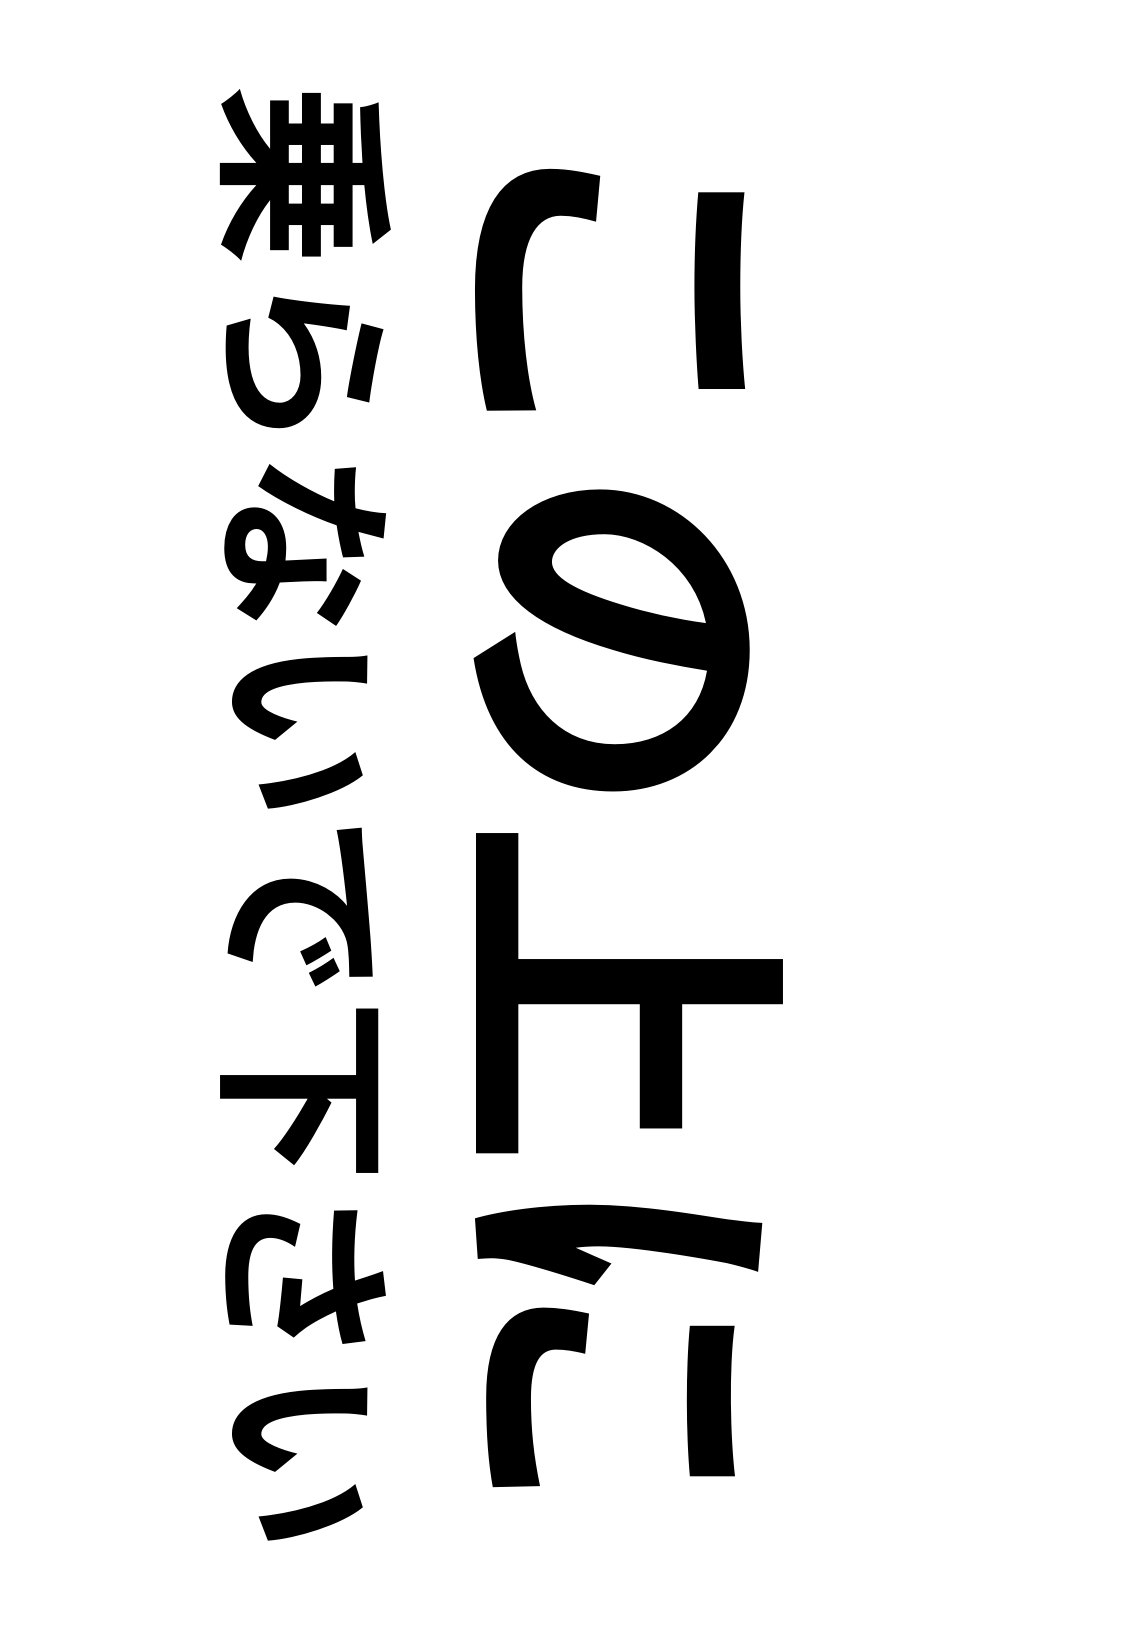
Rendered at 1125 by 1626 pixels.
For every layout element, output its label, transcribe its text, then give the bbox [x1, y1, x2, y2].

text_box この上に 乗らないで下さい [192, 65, 870, 1571]
